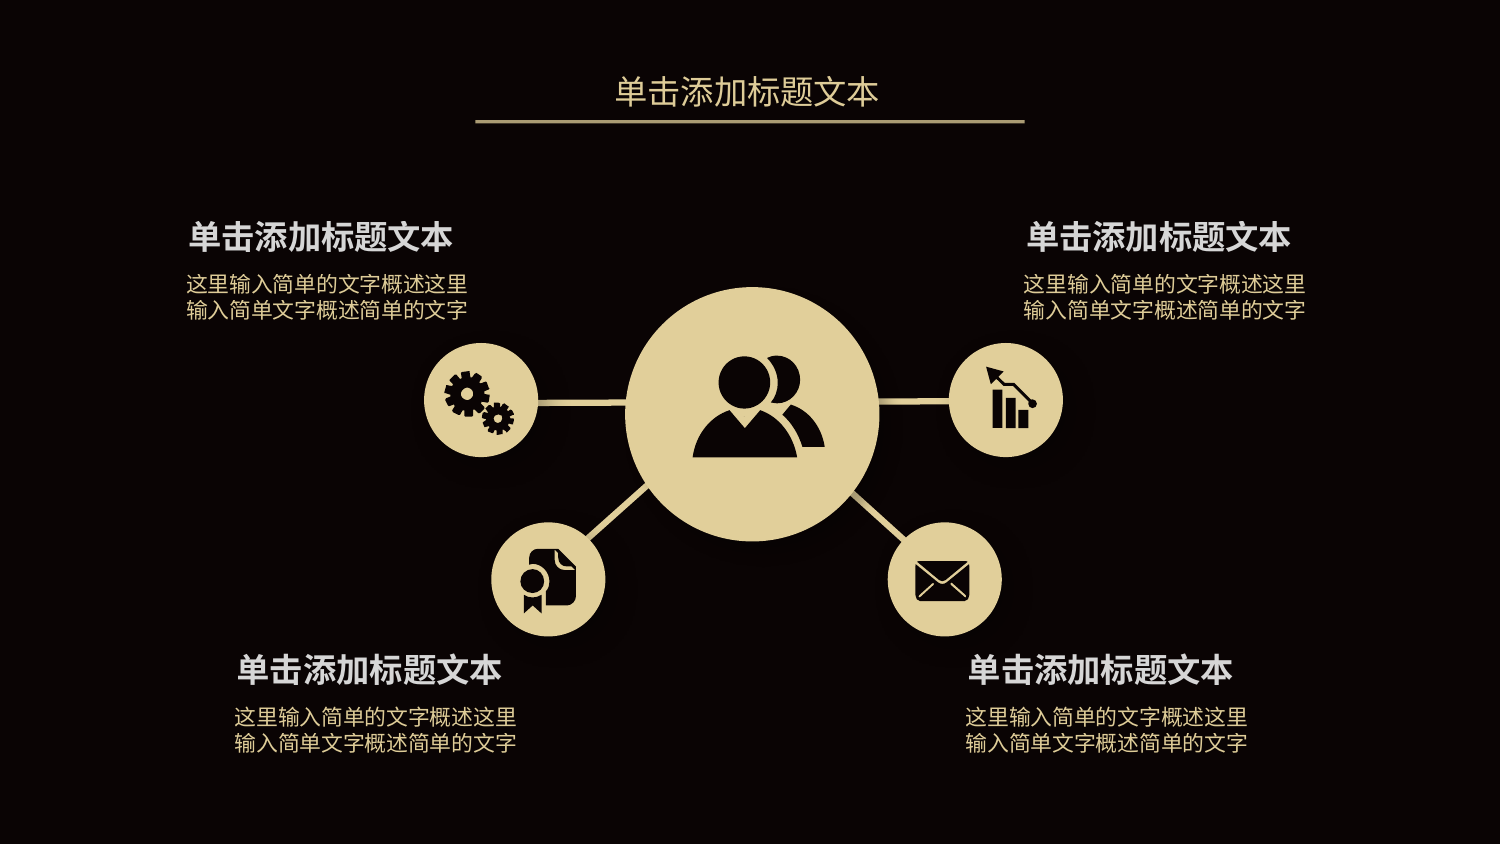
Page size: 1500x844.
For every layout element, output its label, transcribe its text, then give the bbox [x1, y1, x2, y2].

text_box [882, 358, 987, 527]
text_box 这里输入简单的文字概述这里输入简单文字概述简单的文字 [219, 696, 540, 764]
text_box 这里输入简单的文字概述这里输入简单文字概述简单的文字 [1009, 263, 1329, 331]
text_box 这里输入简单的文字概述这里输入简单文字概述简单的文字 [171, 263, 491, 331]
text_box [489, 358, 622, 542]
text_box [492, 523, 605, 636]
text_box 单击添加标题文本 [1011, 209, 1343, 264]
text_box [425, 344, 538, 456]
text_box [949, 344, 1062, 456]
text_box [888, 523, 1001, 636]
text_box 单击添加标题文本 [599, 43, 745, 119]
text_box 单击添加标题文本 [173, 209, 505, 264]
text_box 单击添加标题文本 [222, 641, 554, 697]
text_box 这里输入简单的文字概述这里输入简单文字概述简单的文字 [950, 696, 1271, 764]
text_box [626, 288, 879, 541]
text_box 单击添加标题文本 [953, 641, 1285, 697]
text_box 单击添加标题文本 [754, 43, 901, 119]
